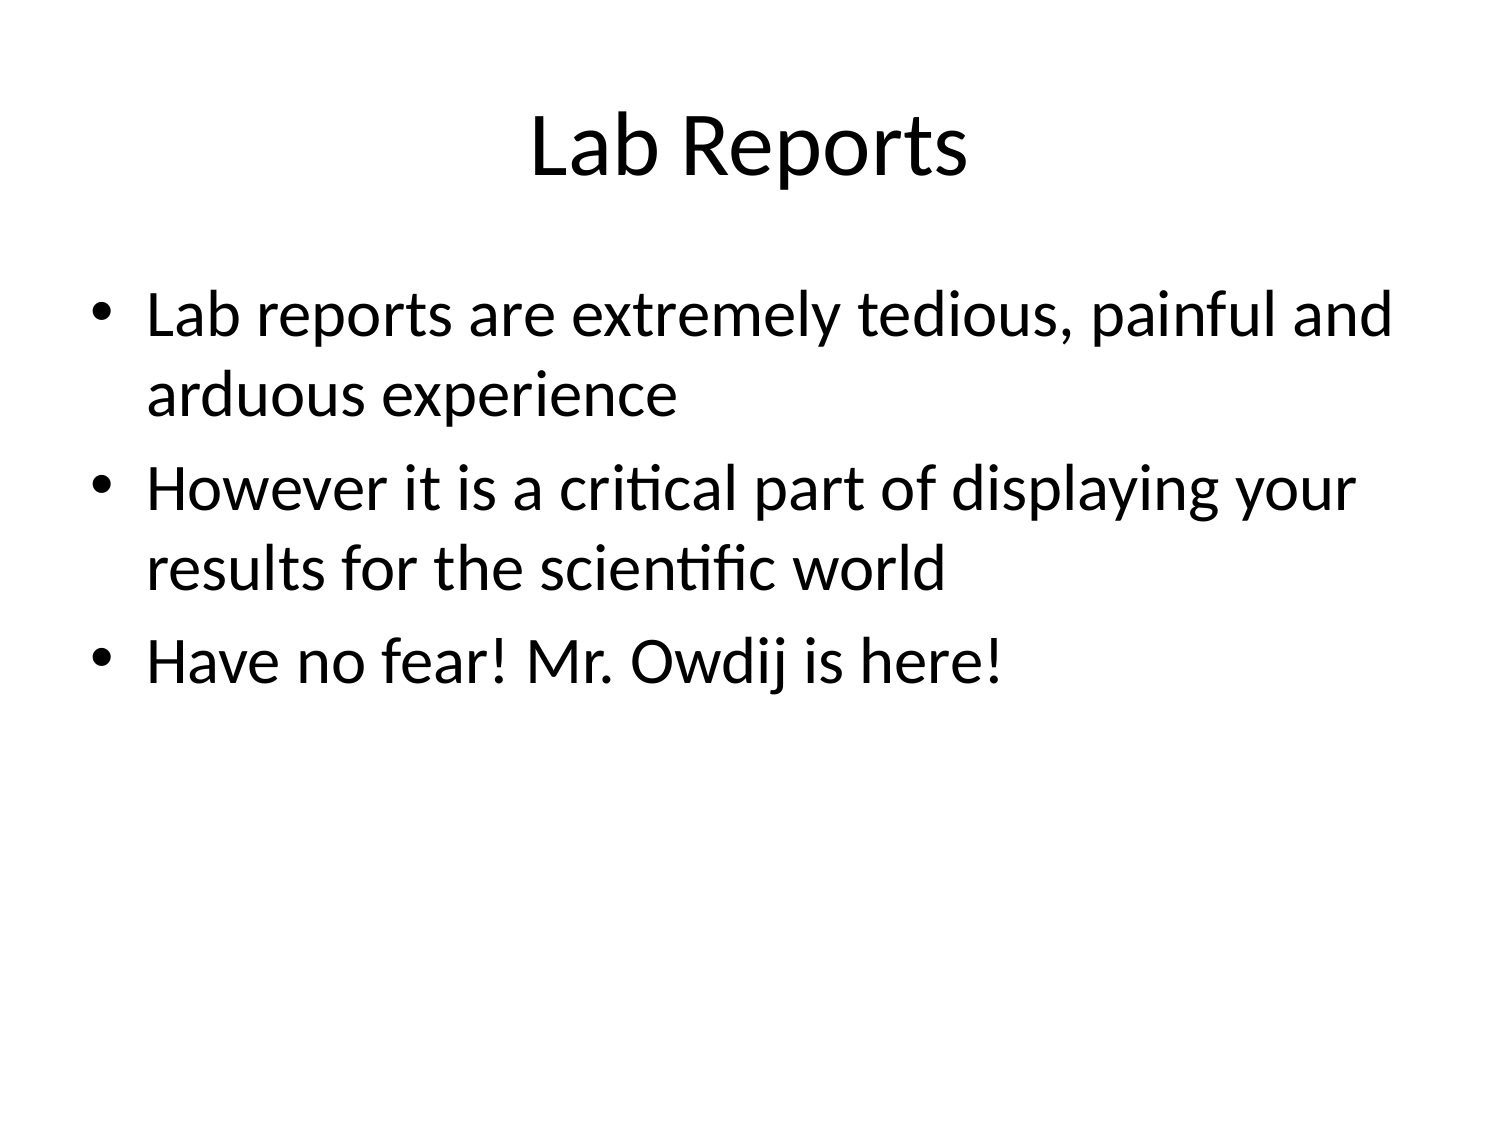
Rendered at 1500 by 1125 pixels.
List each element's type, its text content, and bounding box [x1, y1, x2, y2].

list Lab reports are extremely tedious, painful and arduous experience However it is a critical part of displaying your results for the scientific world Have no fear! Mr. Owdij is here! [75, 262, 1425, 725]
title Lab Reports [75, 45, 1425, 233]
